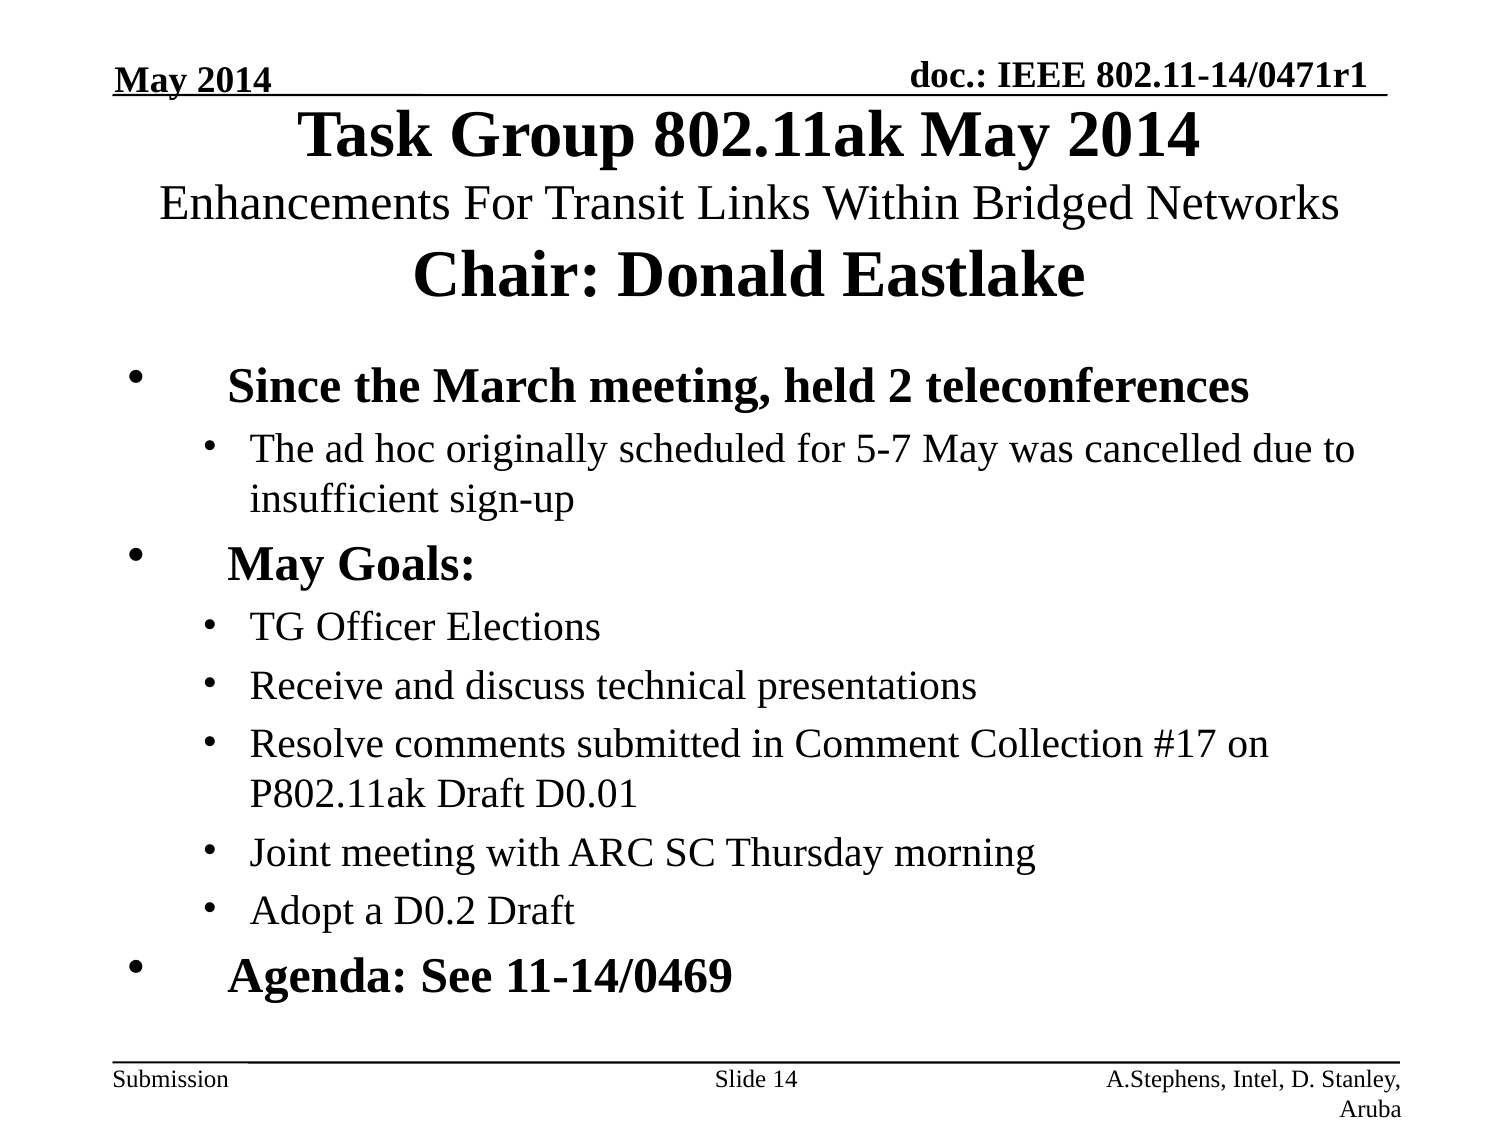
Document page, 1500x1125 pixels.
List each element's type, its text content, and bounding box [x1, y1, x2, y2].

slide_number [114, 54, 274, 100]
footer A.Stephens, Intel, D. Stanley, Aruba [1058, 1062, 1402, 1093]
title Task Group 802.11ak May 2014 Enhancements For Transit Links Within Bridged Networks Chair: Donald Eastlake [112, 112, 1388, 275]
list Since the March meeting, held 2 teleconferences The ad hoc originally scheduled for 5-7 May was cancelled due to insufficient sign-up May Goals: TG Officer Elections Receive and discuss technical presentations Resolve comments submitted in Comment Collection #17 on P802.11ak Draft D0.01 Joint meeting with ARC SC Thursday morning Adopt a D0.2 Draft Agenda: See 11-14/0469 [112, 275, 1388, 950]
slide_number Slide 14 [712, 1062, 800, 1093]
